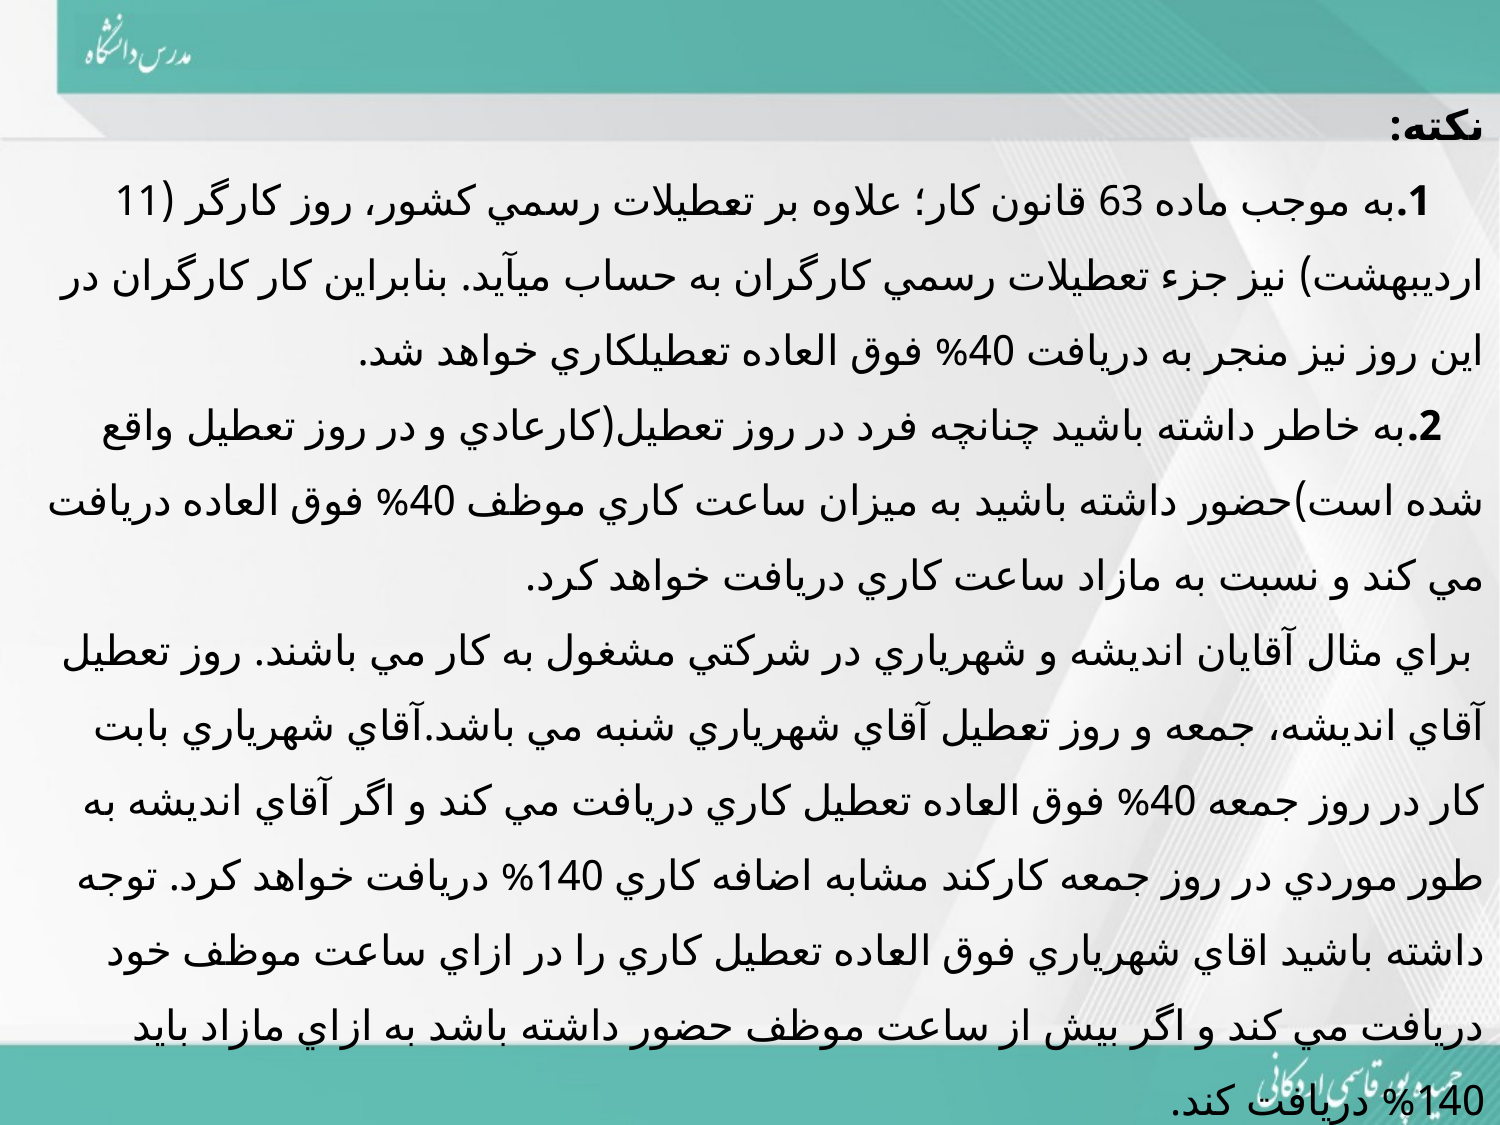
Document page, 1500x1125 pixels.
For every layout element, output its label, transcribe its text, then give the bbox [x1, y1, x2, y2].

picture [0, 0, 1500, 1125]
text_box نکته: 1.به موجب ماده 63 قانون کار؛ علاوه بر تعطيلات رسمي کشور، روز کارگر (11 ارديبهشت) نيز جزء تعطيلات رسمي کارگران به حساب مي­آيد. بنابراين کار کارگران در اين روز نيز منجر به دريافت 40% فوق العاده تعطيل­کاري خواهد شد. 2.به خاطر داشته باشيد چنانچه فرد در روز تعطيل(کارعادي و در روز تعطيل واقع شده است)حضور داشته باشيد به ميزان ساعت کاري موظف 40% فوق العاده دريافت مي کند و نسبت به مازاد ساعت کاري دريافت خواهد کرد. براي مثال آقايان انديشه و شهرياري در شرکتي مشغول به کار مي باشند. روز تعطيل آقاي انديشه، جمعه و روز تعطيل آقاي شهرياري شنبه مي باشد.آقاي شهرياري بابت کار در روز جمعه 40% فوق العاده تعطيل کاري دريافت مي کند و اگر آقاي انديشه به طور موردي در روز جمعه کارکند مشابه اضافه کاري 140% دريافت خواهد کرد. توجه داشته باشيد اقاي شهرياري فوق العاده تعطيل کاري را در ازاي ساعت موظف خود دريافت مي کند و اگر بيش از ساعت موظف حضور داشته باشد به ازاي مازاد بايد 140% دريافت کند. [25, 66, 1500, 1059]
